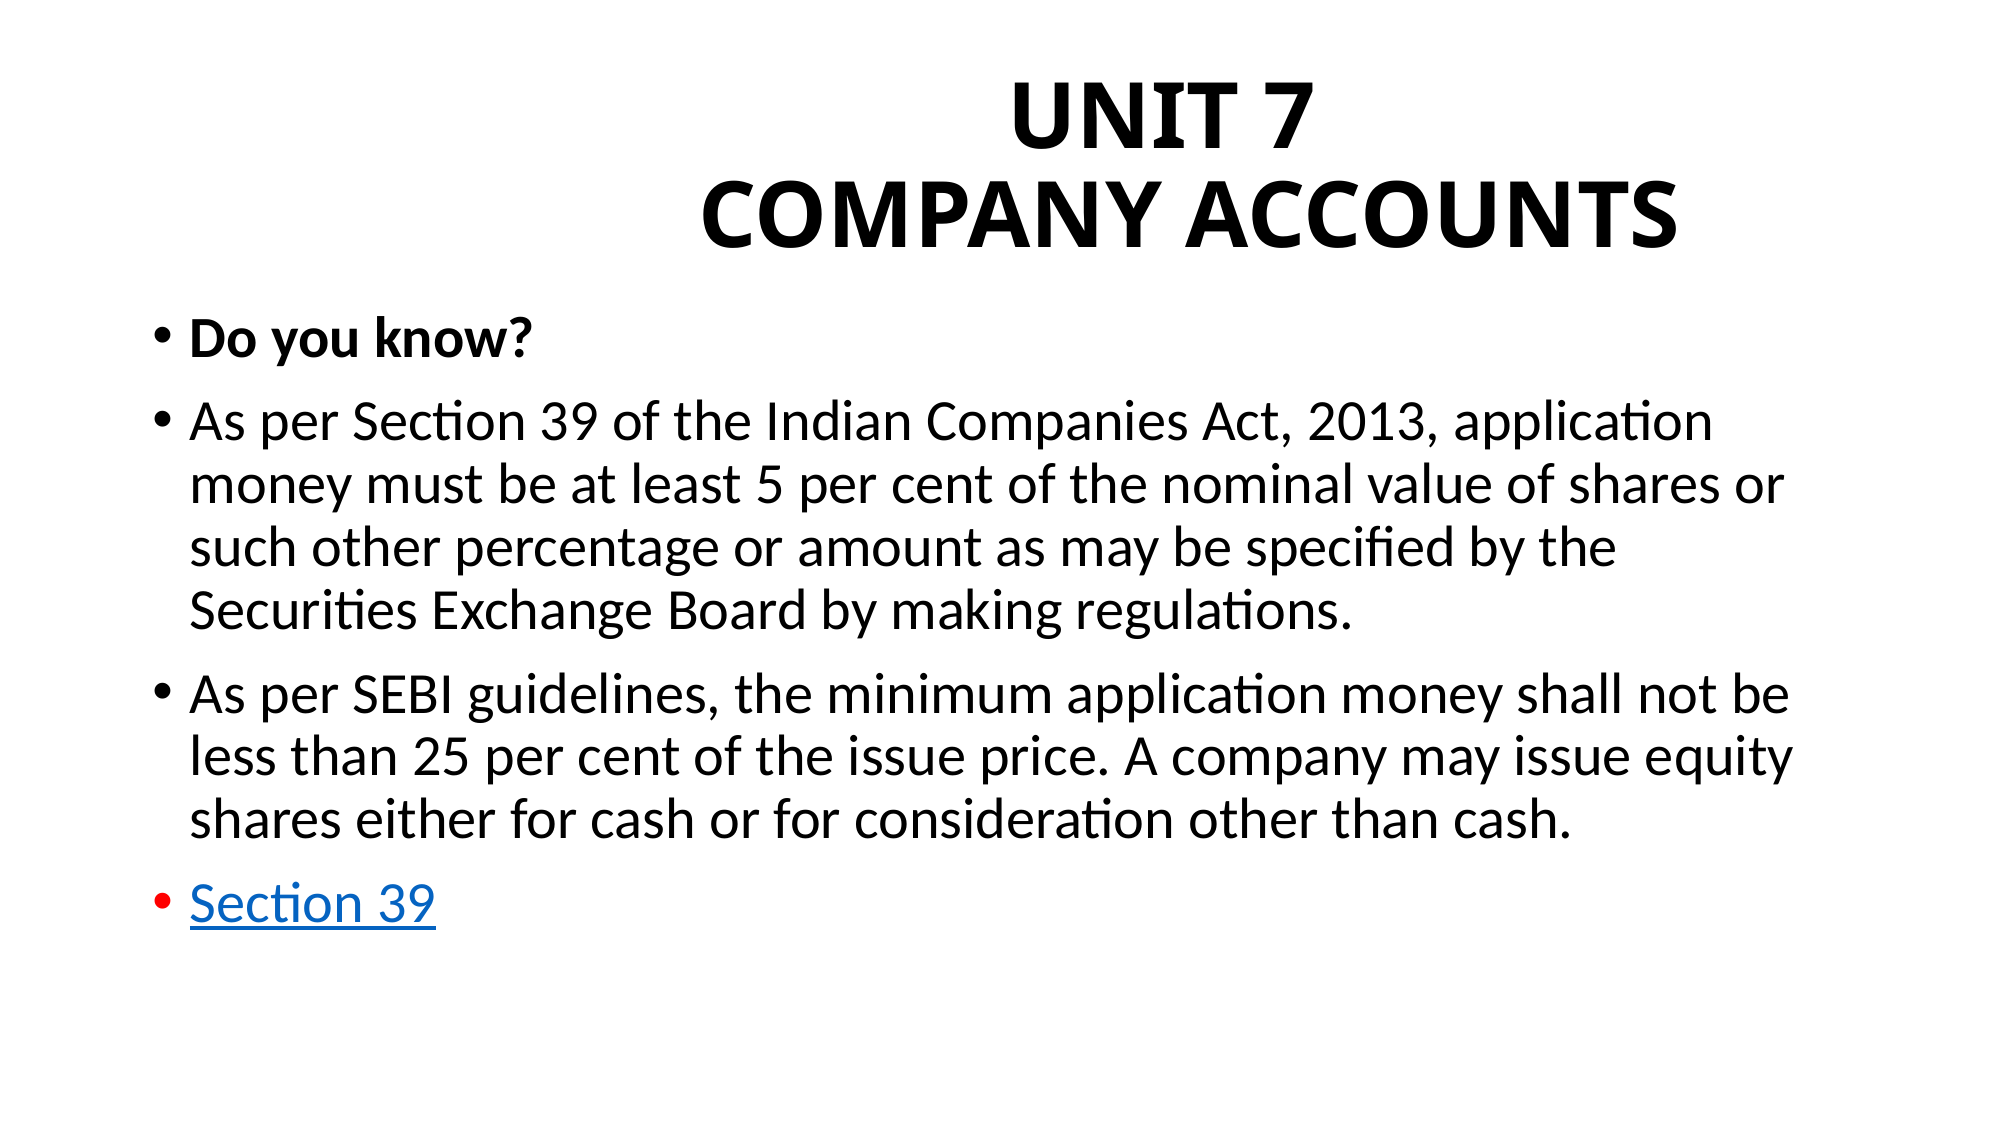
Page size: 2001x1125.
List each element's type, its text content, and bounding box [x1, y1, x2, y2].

title UNIT 7 COMPANY ACCOUNTS [137, 59, 1863, 278]
list Do you know? As per Section 39 of the Indian Companies Act, 2013, application money must be at least 5 per cent of the nominal value of shares or such other percentage or amount as may be specified by the Securities Exchange Board by making regulations. As per SEBI guidelines, the minimum application money shall not be less than 25 per cent of the issue price. A company may issue equity shares either for cash or for consideration other than cash. Section 39 [137, 299, 1863, 1014]
